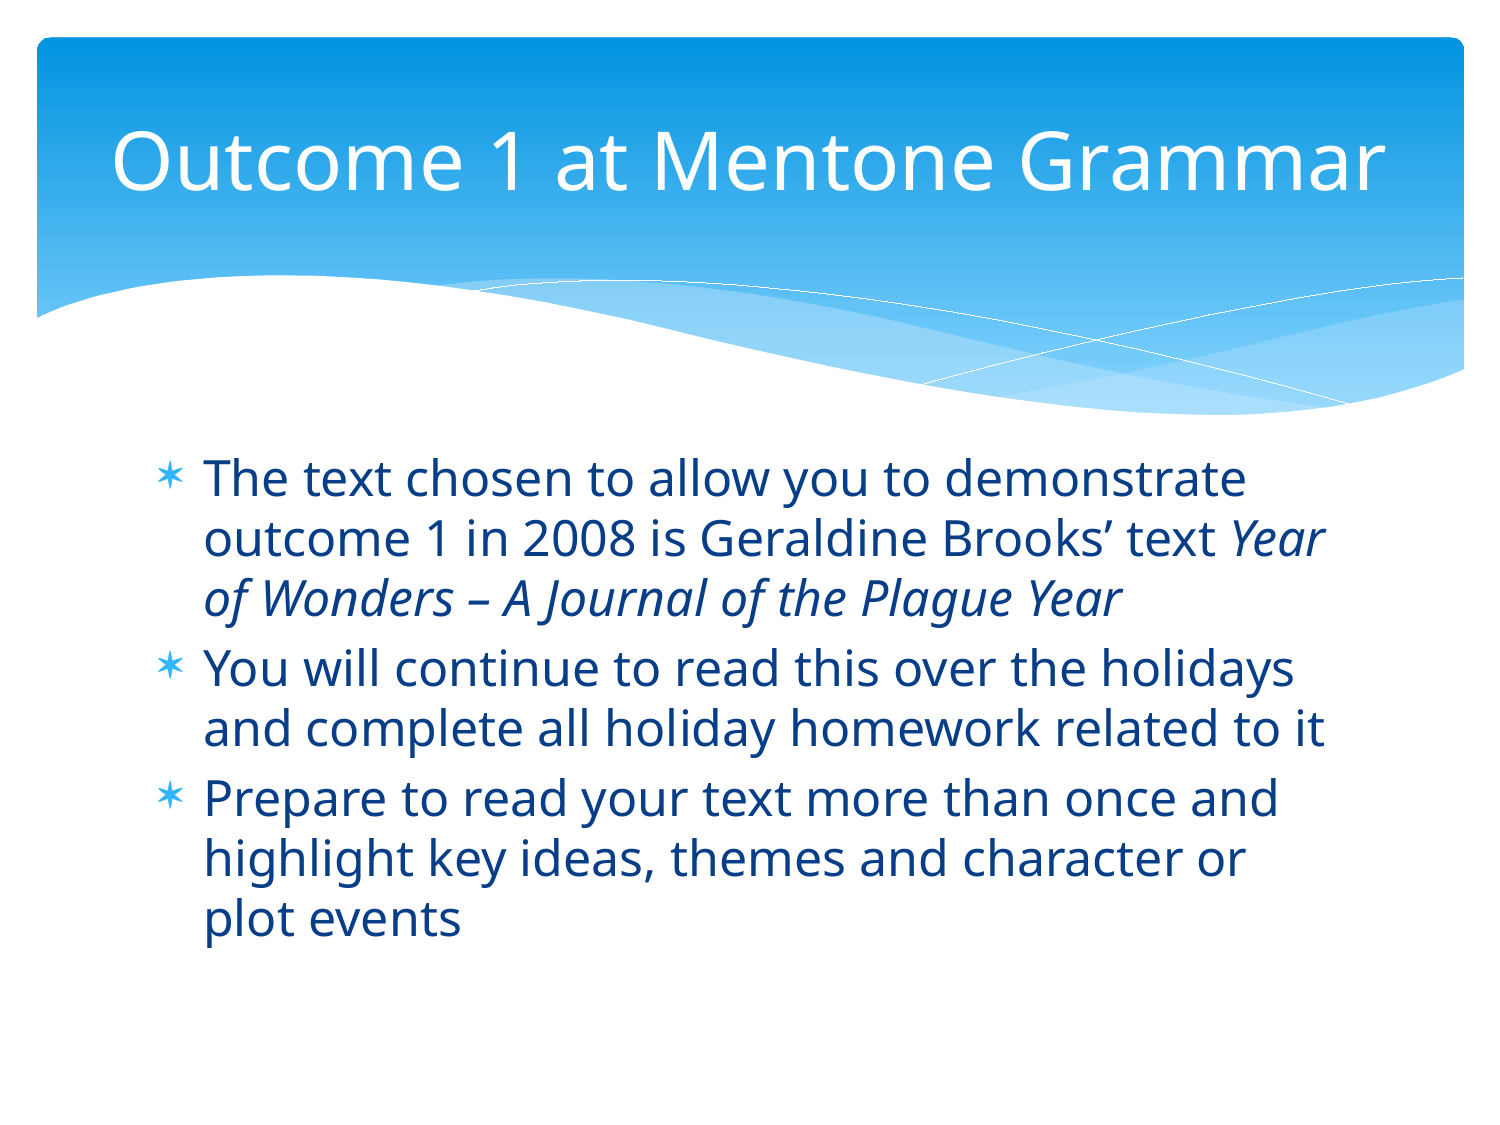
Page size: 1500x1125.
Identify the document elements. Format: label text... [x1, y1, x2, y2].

title Outcome 1 at Mentone Grammar [75, 55, 1425, 261]
list The text chosen to allow you to demonstrate outcome 1 in 2008 is Geraldine Brooks’ text Year of Wonders – A Journal of the Plague Year You will continue to read this over the holidays and complete all holiday homework related to it Prepare to read your text more than once and highlight key ideas, themes and character or plot events [143, 438, 1359, 1005]
